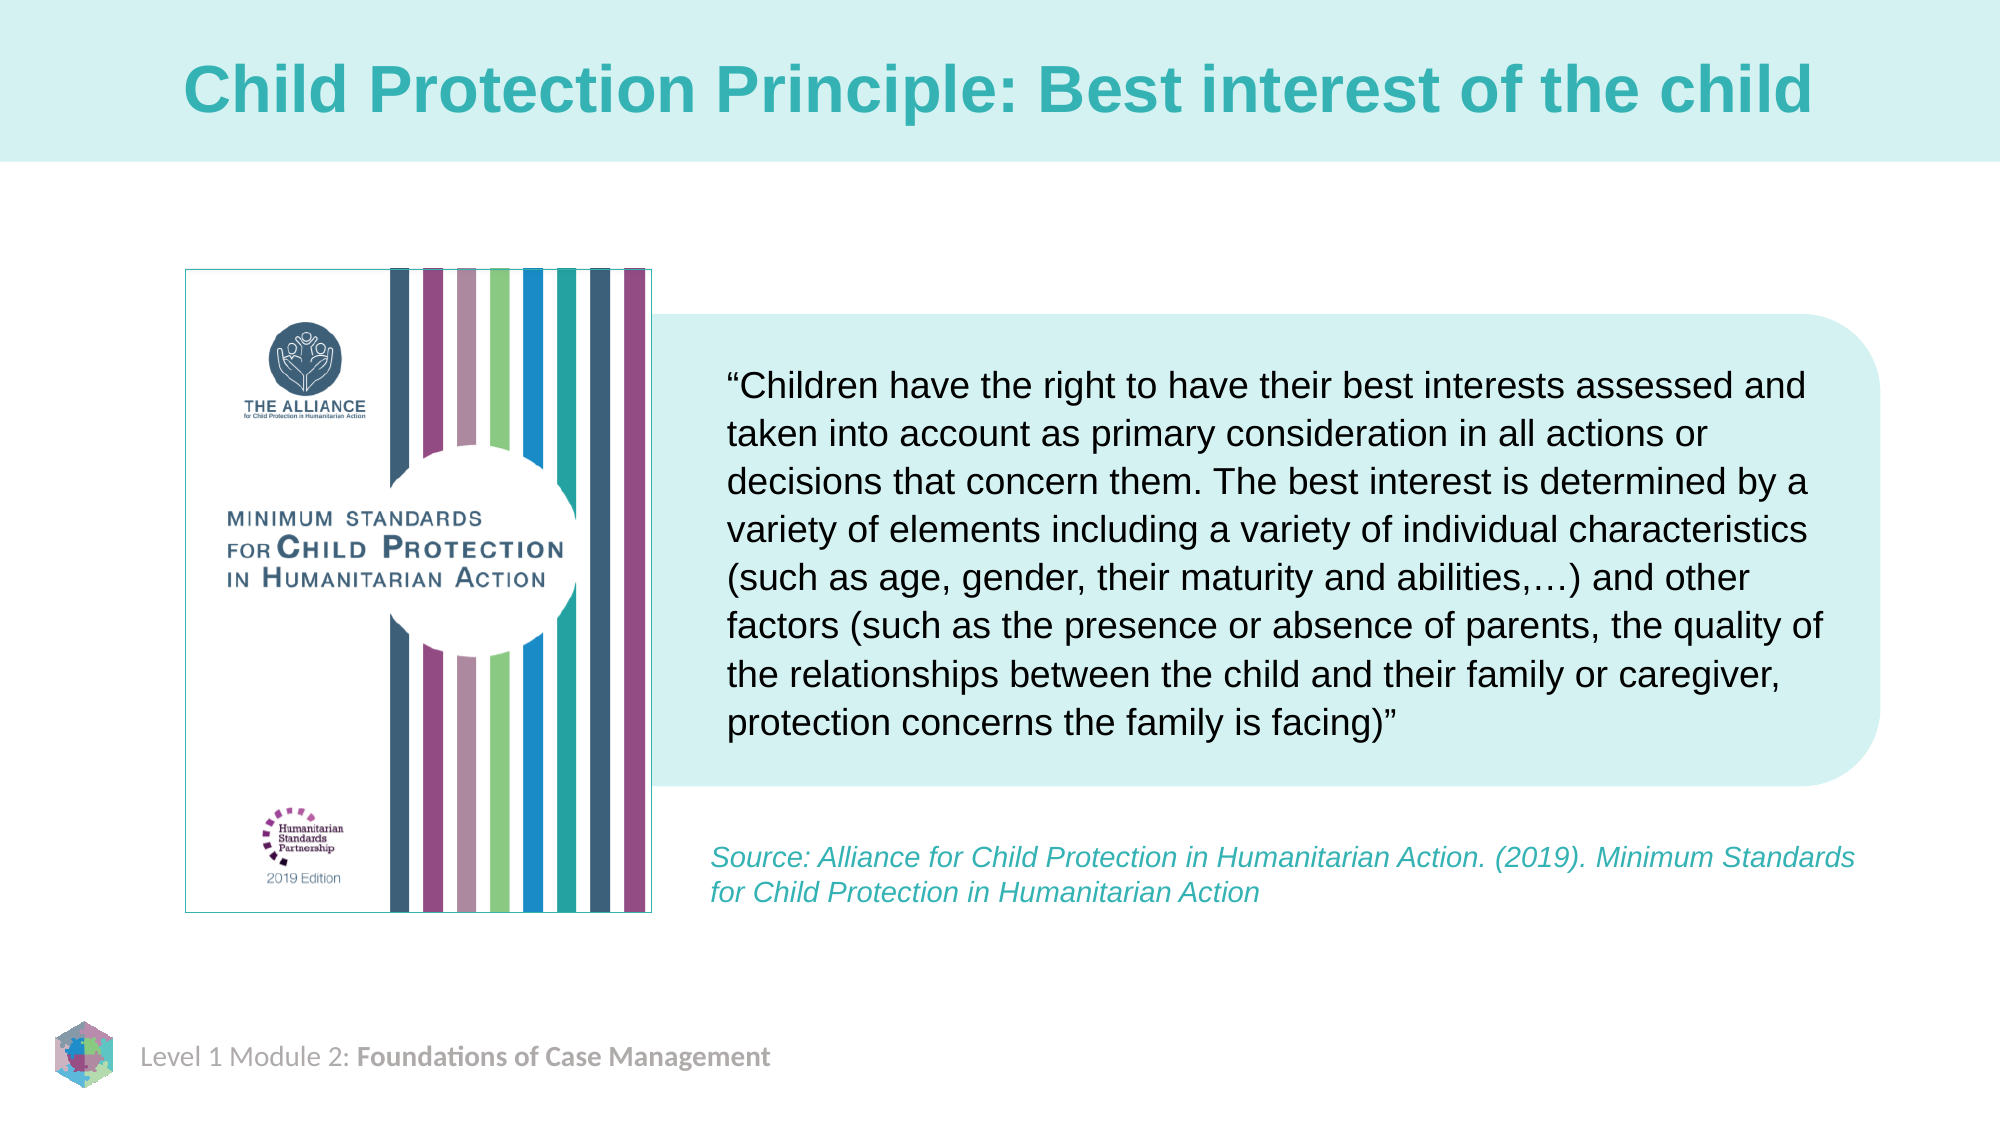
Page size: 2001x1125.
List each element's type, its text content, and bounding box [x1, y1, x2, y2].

picture [185, 268, 652, 913]
picture [55, 1021, 113, 1088]
text_box Source: Alliance for Child Protection in Humanitarian Action. (2019). Minimum Standards for Child Protection in Humanitarian Action [695, 831, 1881, 916]
text_box “Children have the right to have their best interests assessed and taken into account as primary consideration in all actions or decisions that concern them. The best interest is determined by a variety of elements including a variety of individual characteristics (such as age, gender, their maturity and abilities,…) and other factors (such as the presence or absence of parents, the quality of the relationships between the child and their family or caregiver, protection concerns the family is facing)” [652, 312, 1882, 788]
title Child Protection Principle: Best interest of the child [137, 19, 1863, 163]
